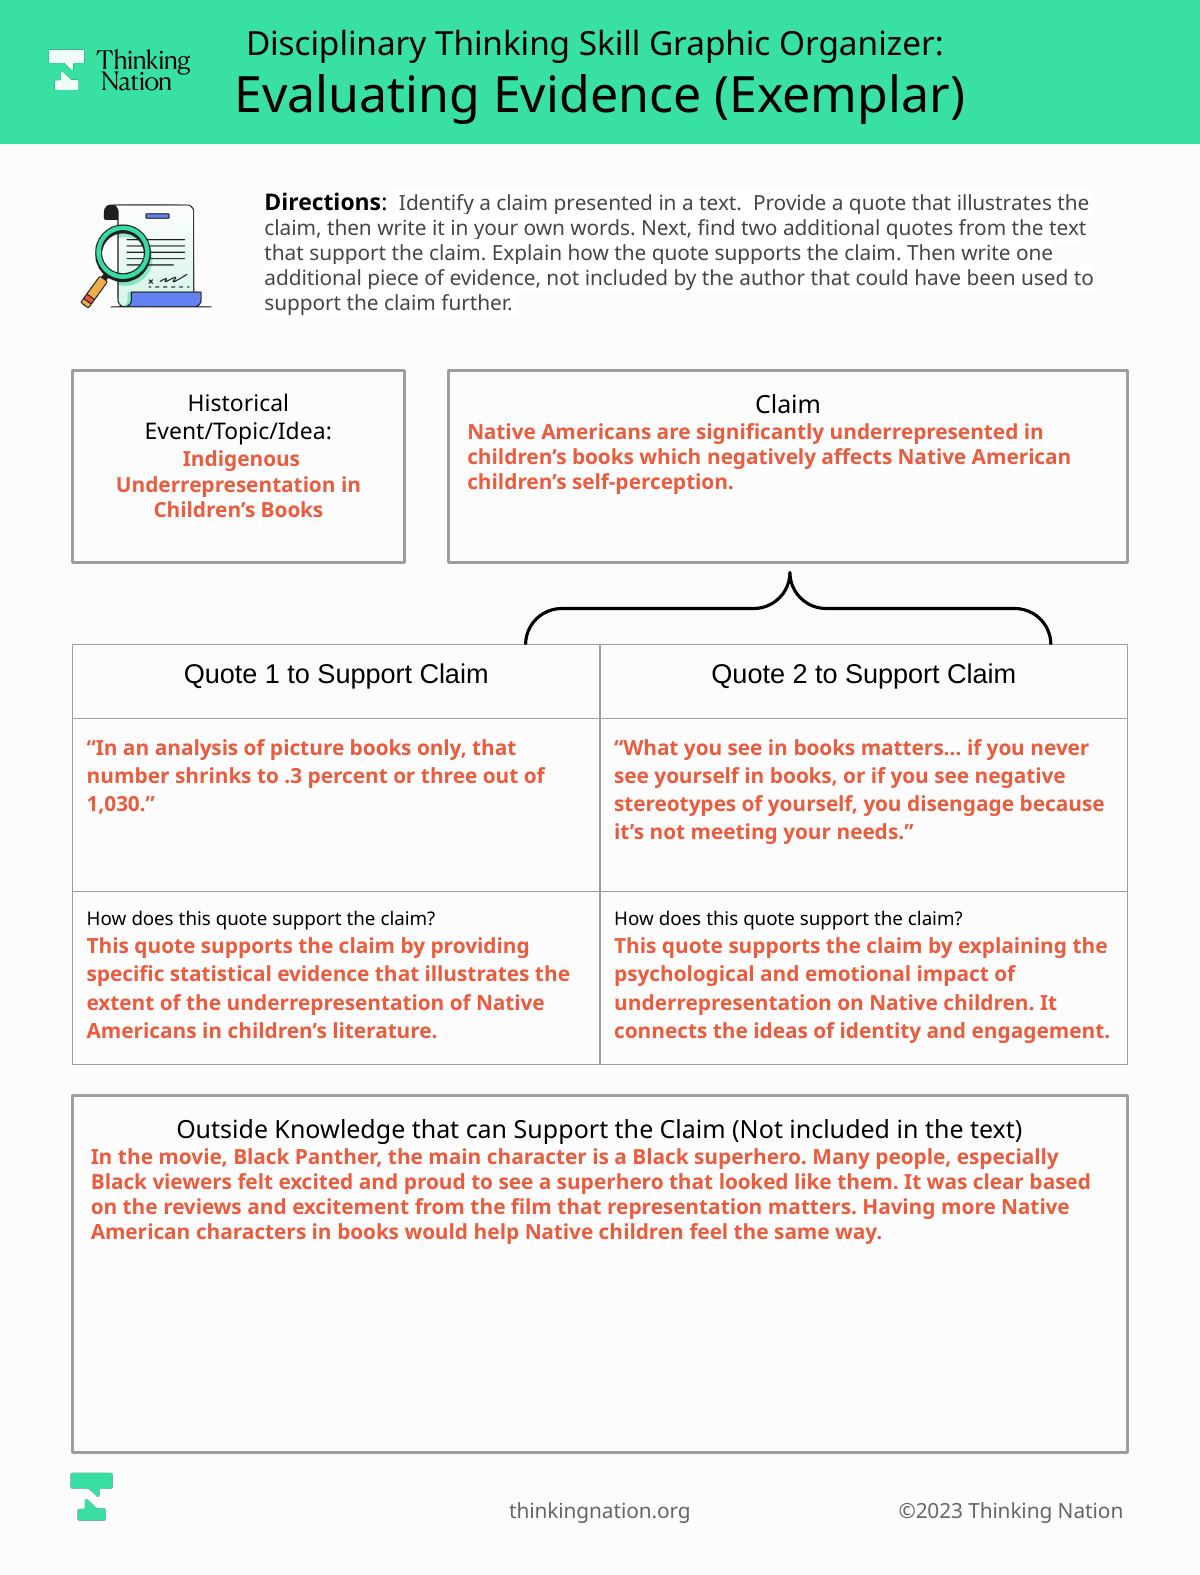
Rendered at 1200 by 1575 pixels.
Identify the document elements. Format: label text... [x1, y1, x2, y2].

text_box Disciplinary Thinking Skill Graphic Organizer: Evaluating Evidence (Exemplar) [0, 0, 1200, 144]
table_header Quote 2 to Support Claim [601, 645, 1127, 718]
picture [72, 182, 220, 330]
text_box Claim Native Americans are significantly underrepresented in children’s books which negatively affects Native American children’s self-perception. [448, 370, 1128, 563]
picture [58, 1463, 125, 1530]
text_box Historical Event/Topic/Idea: Indigenous Underrepresentation in Children’s Books [72, 370, 405, 563]
text_box [525, 572, 1051, 645]
table_cell “What you see in books matters… if you never see yourself in books, or if you see negative stereotypes of yourself, you disengage because it’s not meeting your needs.” [601, 719, 1127, 891]
text_box Directions: Identify a claim presented in a text. Provide a quote that illustrates the claim, then write it in your own words. Next, find two additional quotes from the text that support the claim. Explain how the quote supports the claim. Then write one additional piece of evidence, not included by the author that could have been used to support the claim further. [246, 198, 1128, 304]
table_cell How does this quote support the claim? This quote supports the claim by providing specific statistical evidence that illustrates the extent of the underrepresentation of Native Americans in children’s literature. [73, 892, 599, 1064]
text_box ©2023 Thinking Nation [854, 1483, 1139, 1532]
text_box Outside Knowledge that can Support the Claim (Not included in the text) In the movie, Black Panther, the main character is a Black superhero. Many people, especially Black viewers felt excited and proud to see a superhero that looked like them. It was clear based on the reviews and excitement from the film that representation matters. Having more Native American characters in books would help Native children feel the same way. [72, 1095, 1128, 1453]
table_header Quote 1 to Support Claim [73, 645, 599, 718]
table_cell “In an analysis of picture books only, that number shrinks to .3 percent or three out of 1,030.” [73, 719, 599, 891]
text_box thinkingnation.org [457, 1483, 742, 1532]
picture [33, 35, 195, 104]
table_cell How does this quote support the claim? This quote supports the claim by explaining the psychological and emotional impact of underrepresentation on Native children. It connects the ideas of identity and engagement. [601, 892, 1127, 1064]
